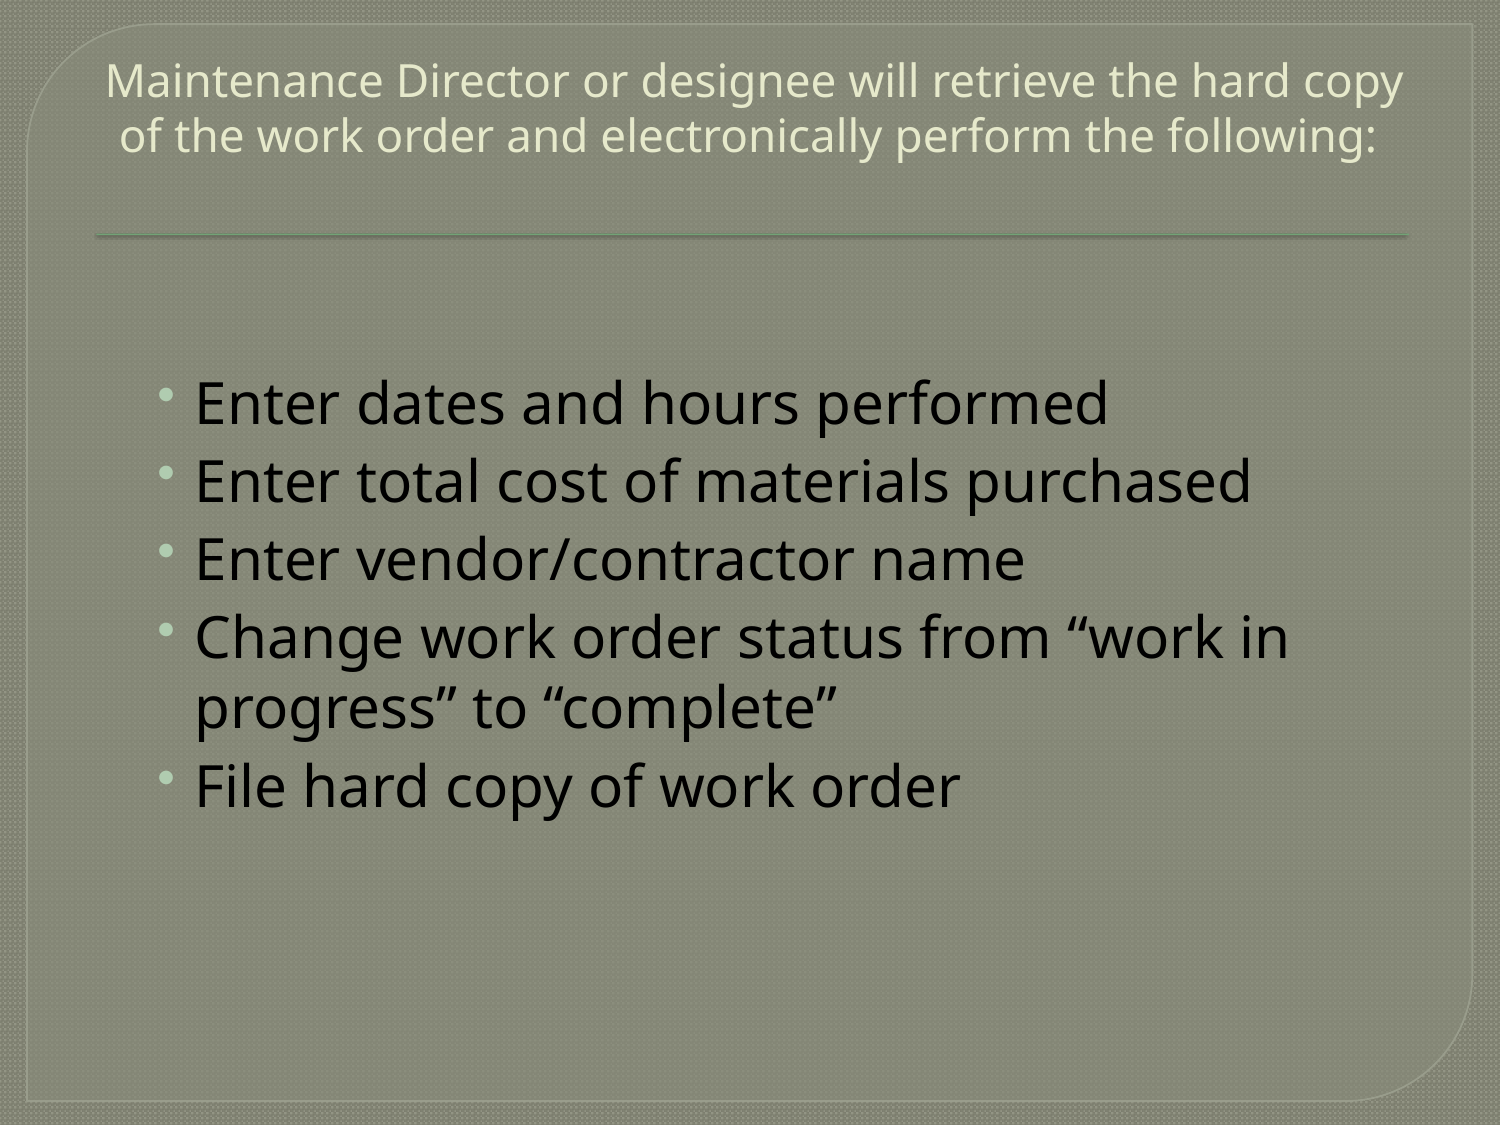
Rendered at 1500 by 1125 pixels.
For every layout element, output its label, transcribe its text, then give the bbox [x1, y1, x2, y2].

list Enter dates and hours performed Enter total cost of materials purchased Enter vendor/contractor name Change work order status from “work in progress” to “complete” File hard copy of work order [75, 270, 1425, 1013]
title Maintenance Director or designee will retrieve the hard copy of the work order and electronically perform the following: [75, 37, 1425, 230]
